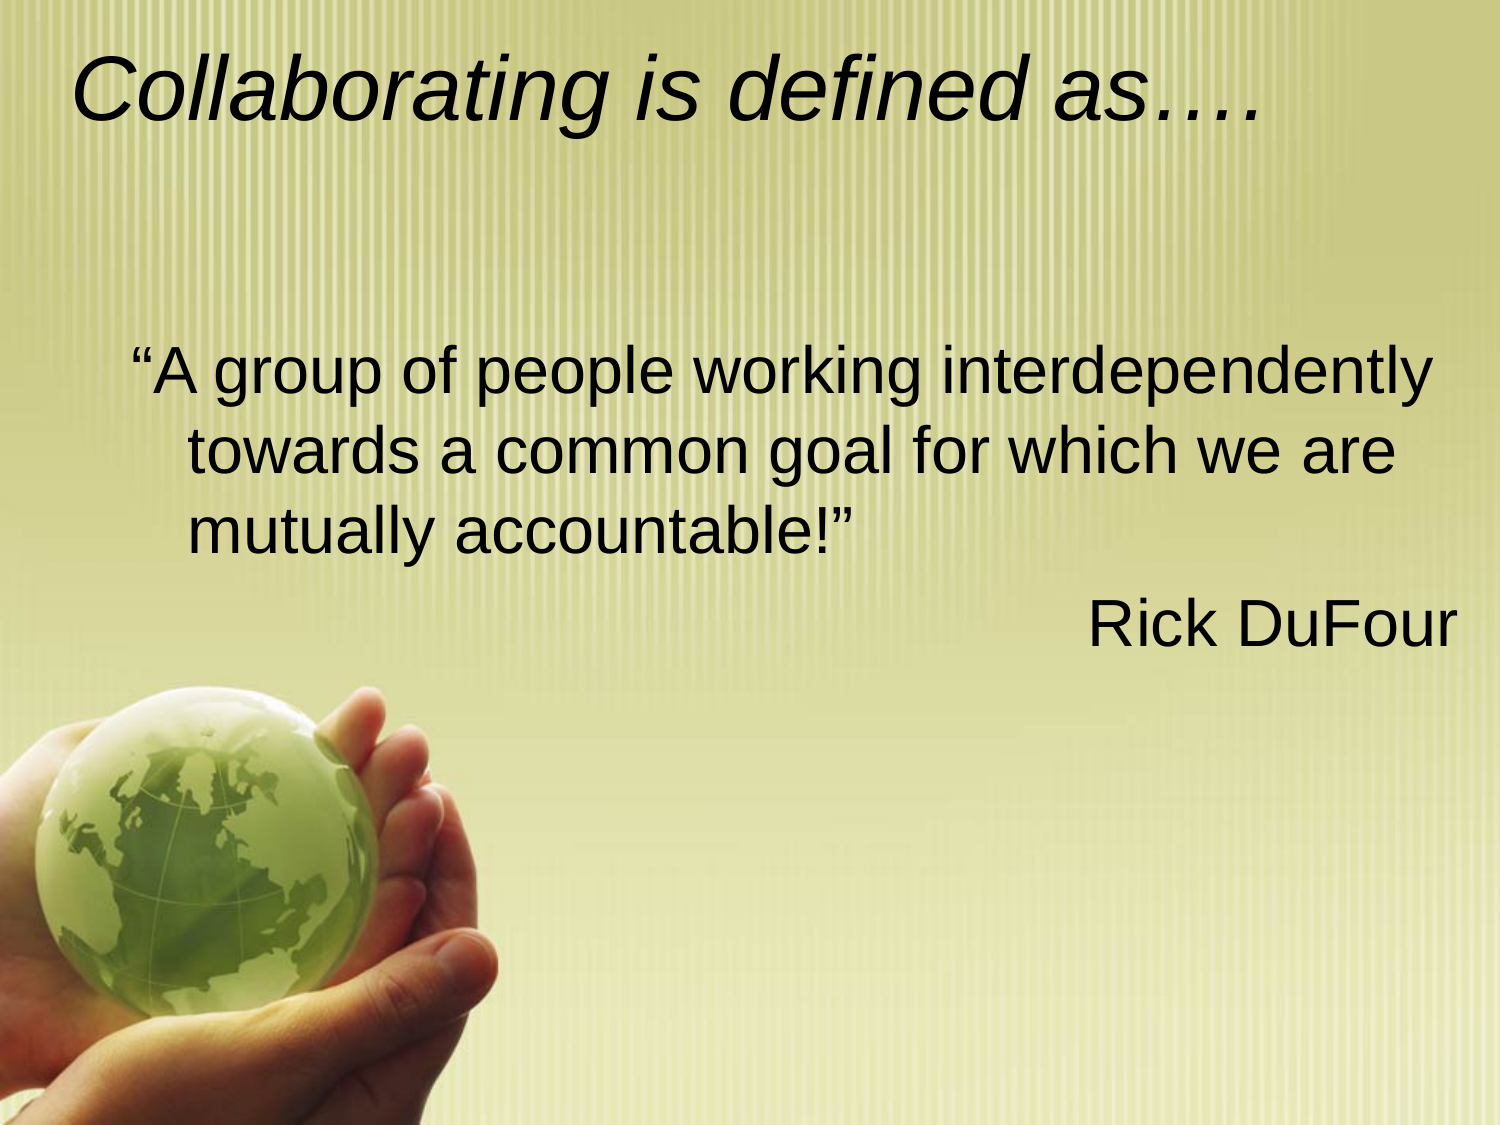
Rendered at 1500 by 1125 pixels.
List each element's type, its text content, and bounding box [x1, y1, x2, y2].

picture [0, 0, 1500, 1125]
title Collaborating is defined as…. [55, 44, 1482, 233]
list “A group of people working interdependently towards a common goal for which we are mutually accountable!” Rick DuFour [116, 225, 1482, 1006]
